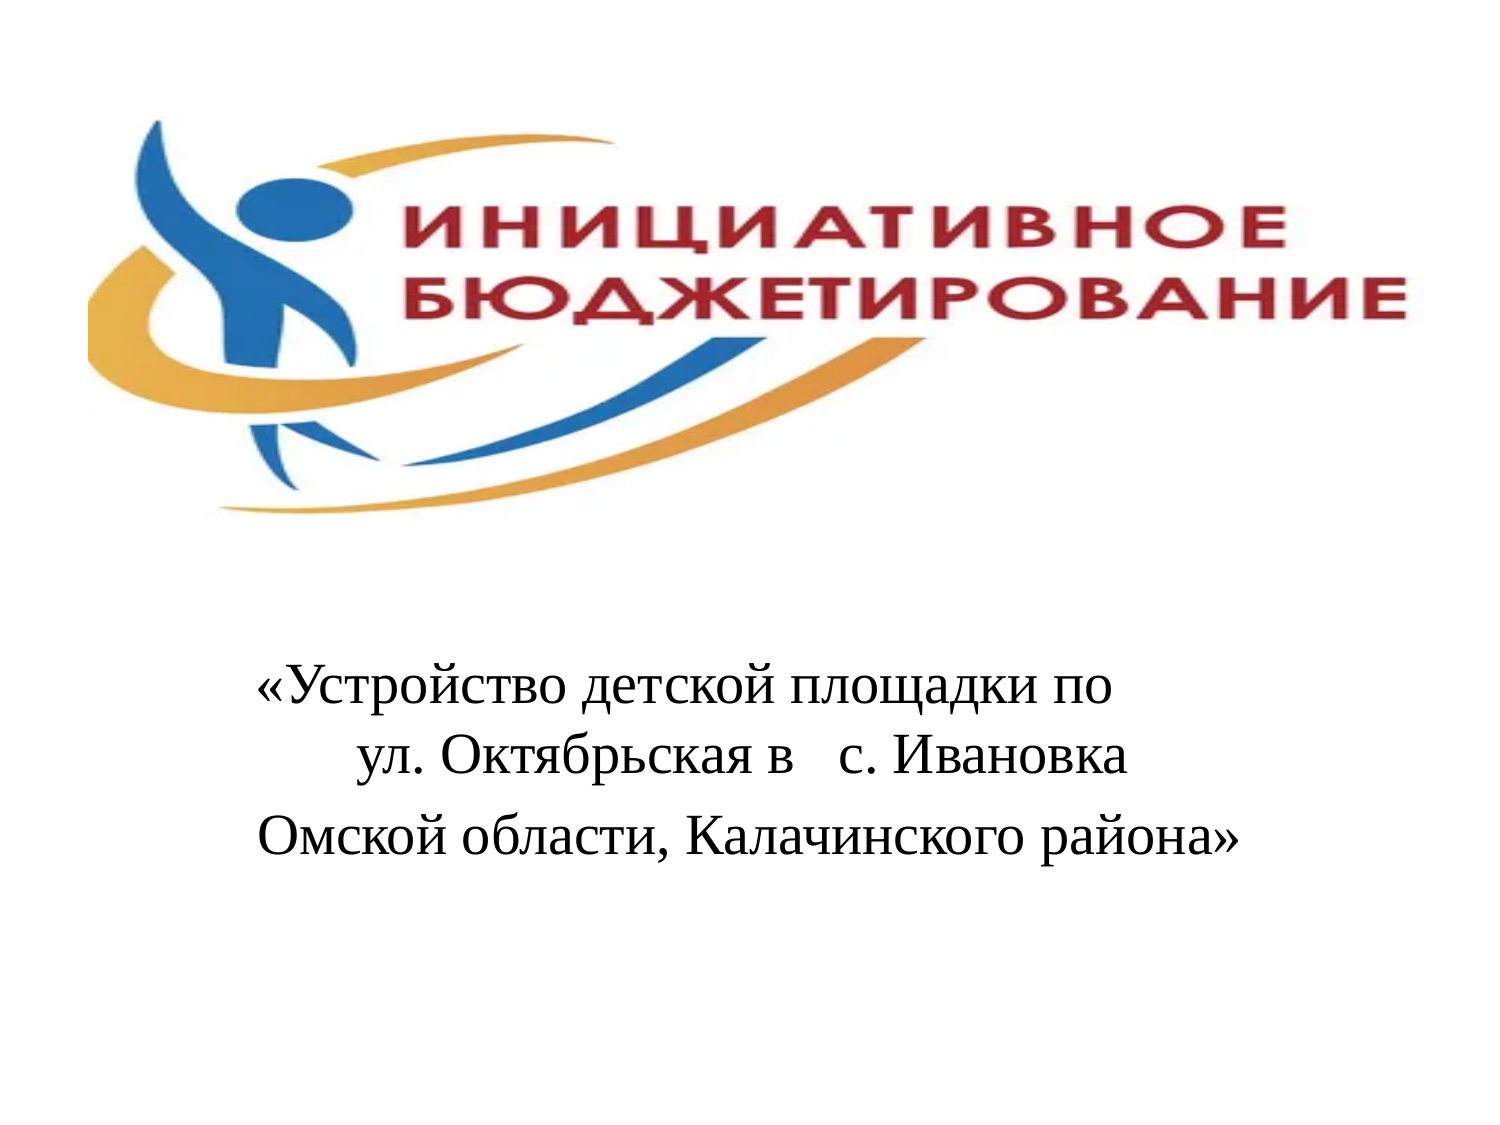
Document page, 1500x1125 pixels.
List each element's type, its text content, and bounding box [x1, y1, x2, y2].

subtitle «Устройство детской площадки по ул. Октябрьская в с. Ивановка Омской области, Калачинского района» [225, 637, 1275, 925]
picture [88, 77, 1424, 599]
